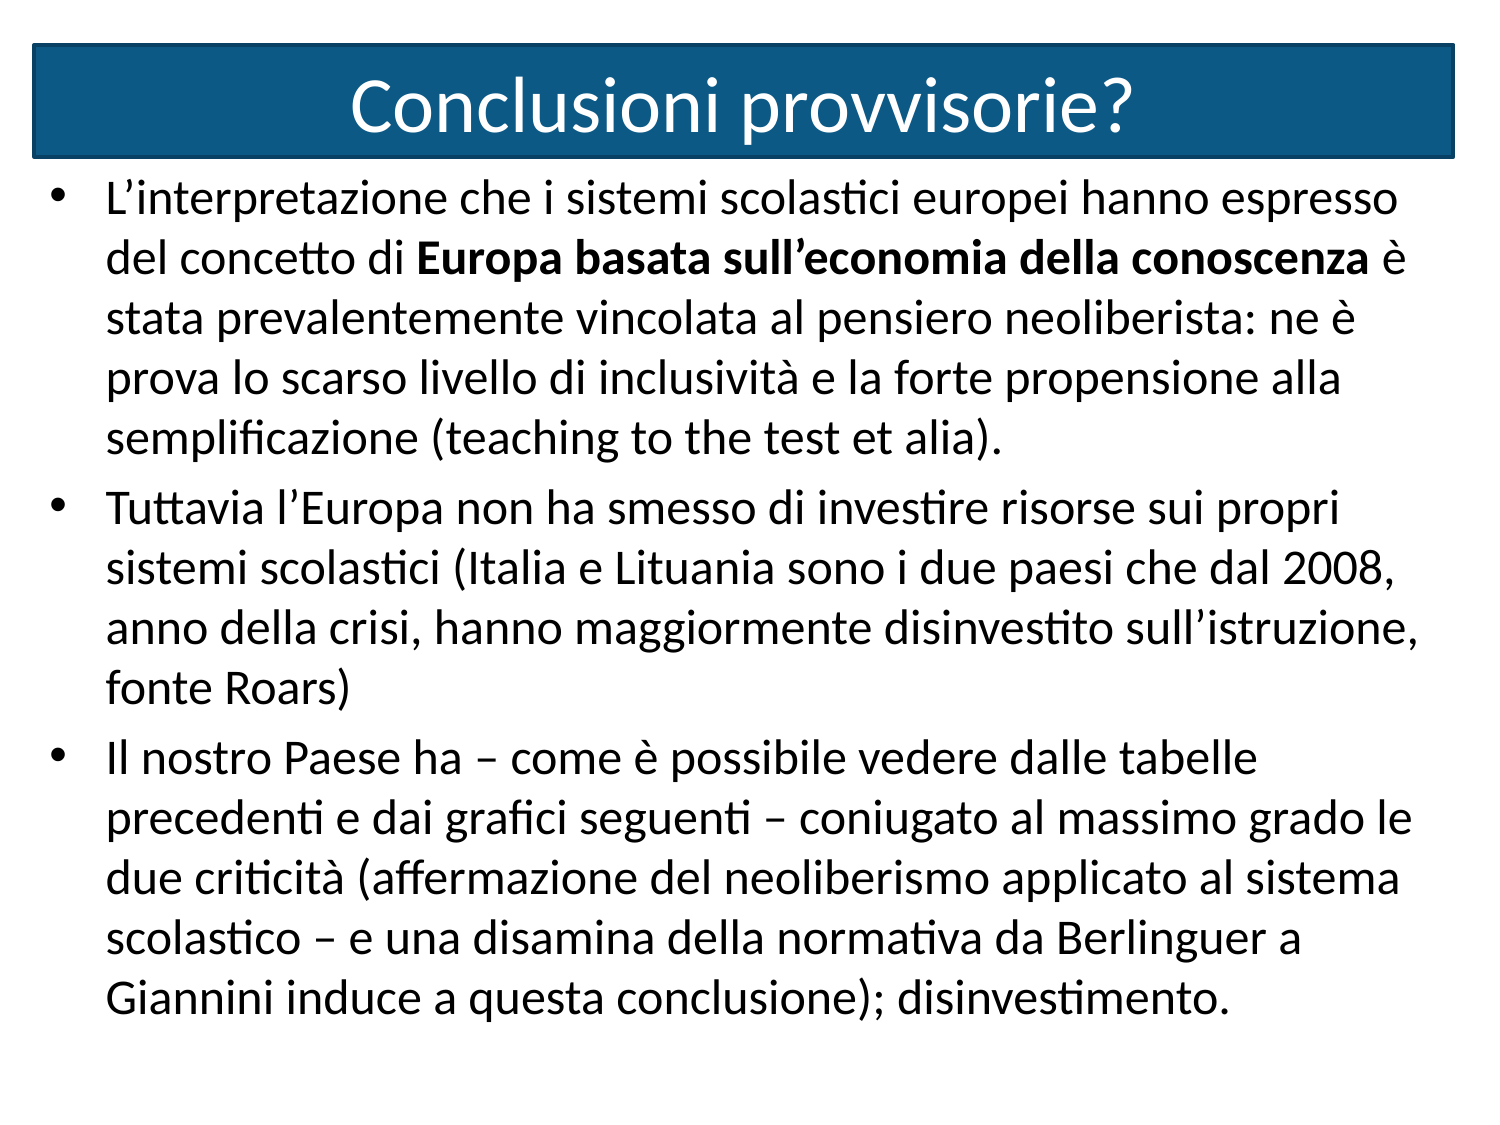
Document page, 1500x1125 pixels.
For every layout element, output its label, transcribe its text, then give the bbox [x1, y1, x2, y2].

list L’interpretazione che i sistemi scolastici europei hanno espresso del concetto di Europa basata sull’economia della conoscenza è stata prevalentemente vincolata al pensiero neoliberista: ne è prova lo scarso livello di inclusività e la forte propensione alla semplificazione (teaching to the test et alia). Tuttavia l’Europa non ha smesso di investire risorse sui propri sistemi scolastici (Italia e Lituania sono i due paesi che dal 2008, anno della crisi, hanno maggiormente disinvestito sull’istruzione, fonte Roars) Il nostro Paese ha – come è possibile vedere dalle tabelle precedenti e dai grafici seguenti – coniugato al massimo grado le due criticità (affermazione del neoliberismo applicato al sistema scolastico – e una disamina della normativa da Berlinguer a Giannini induce a questa conclusione); disinvestimento. [34, 156, 1473, 1103]
title Conclusioni provvisorie? [32, 43, 1455, 159]
